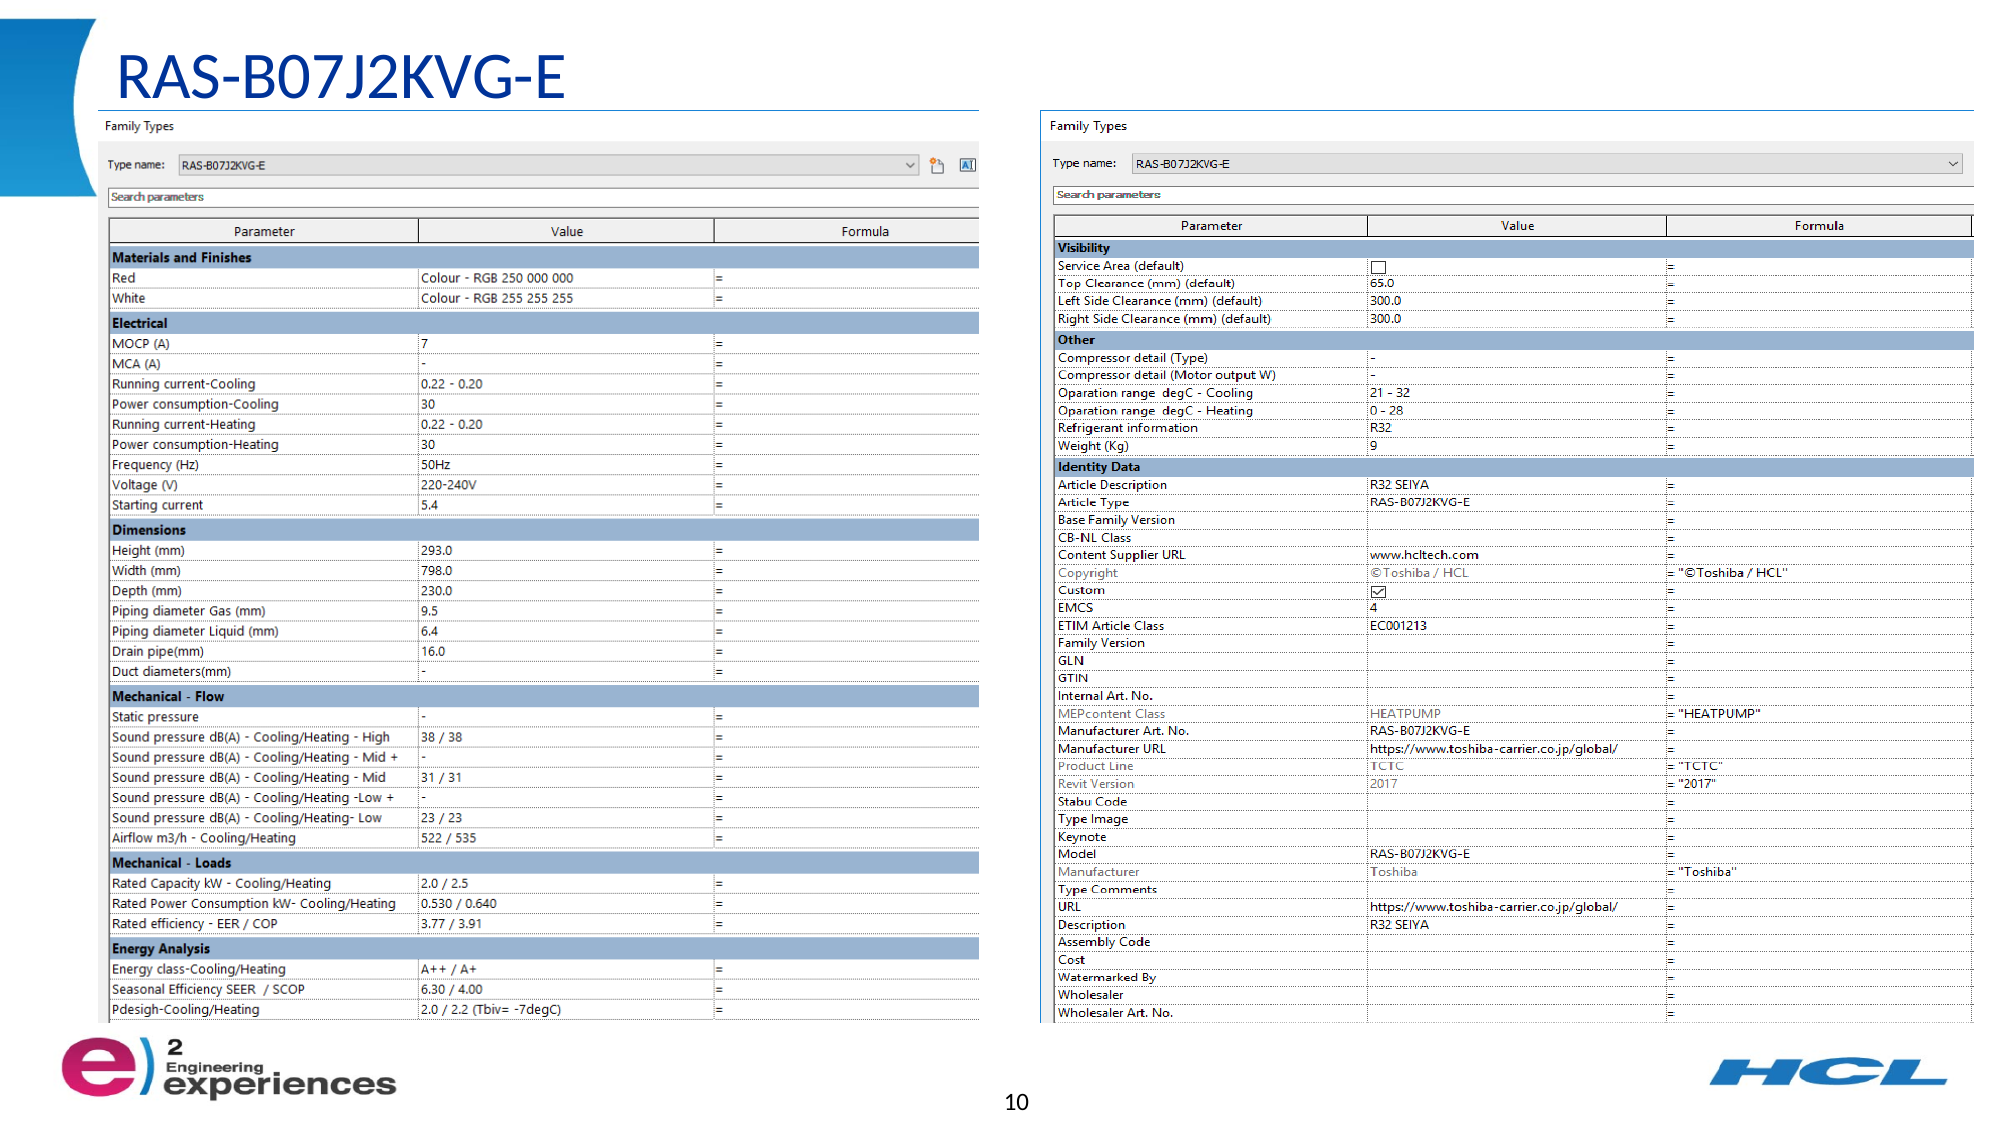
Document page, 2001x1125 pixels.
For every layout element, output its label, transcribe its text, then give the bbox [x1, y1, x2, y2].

picture [0, 0, 2000, 1125]
text_box RAS-B07J2KVG-E [101, 24, 583, 108]
